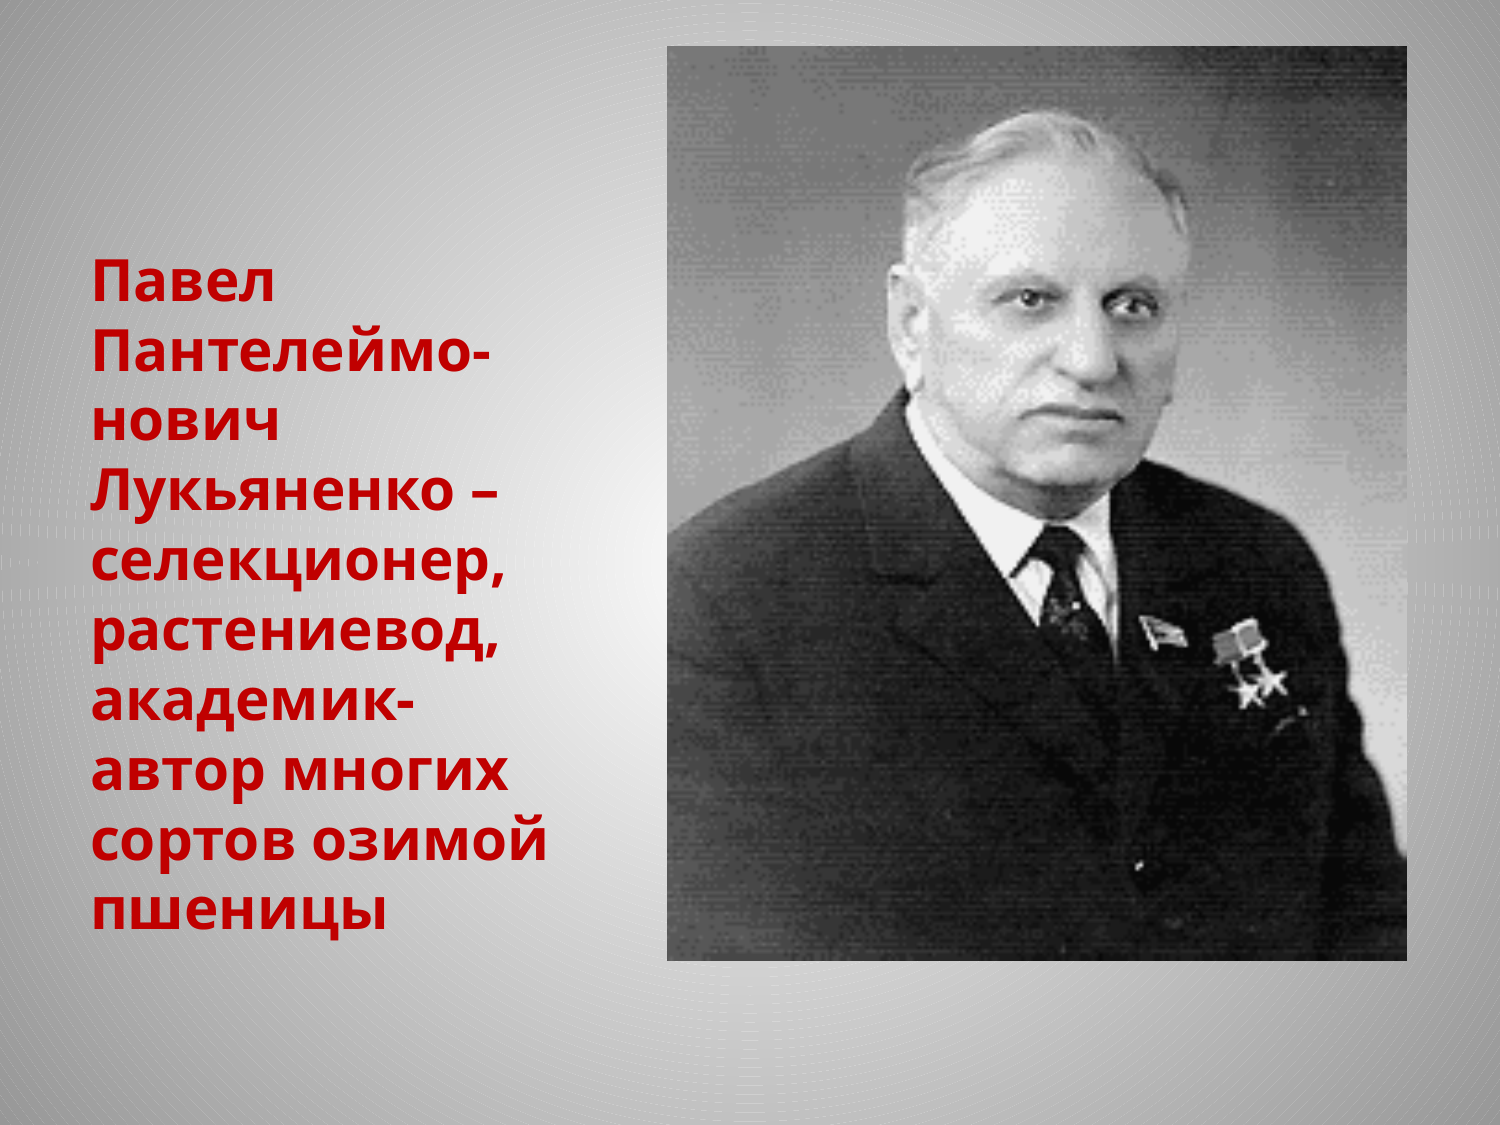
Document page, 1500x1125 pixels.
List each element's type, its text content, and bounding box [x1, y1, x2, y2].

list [667, 46, 1407, 962]
list Павел Пантелеймо-нович Лукьяненко – селекционер, растениевод, академик- автор многих сортов озимой пшеницы [75, 235, 569, 1005]
